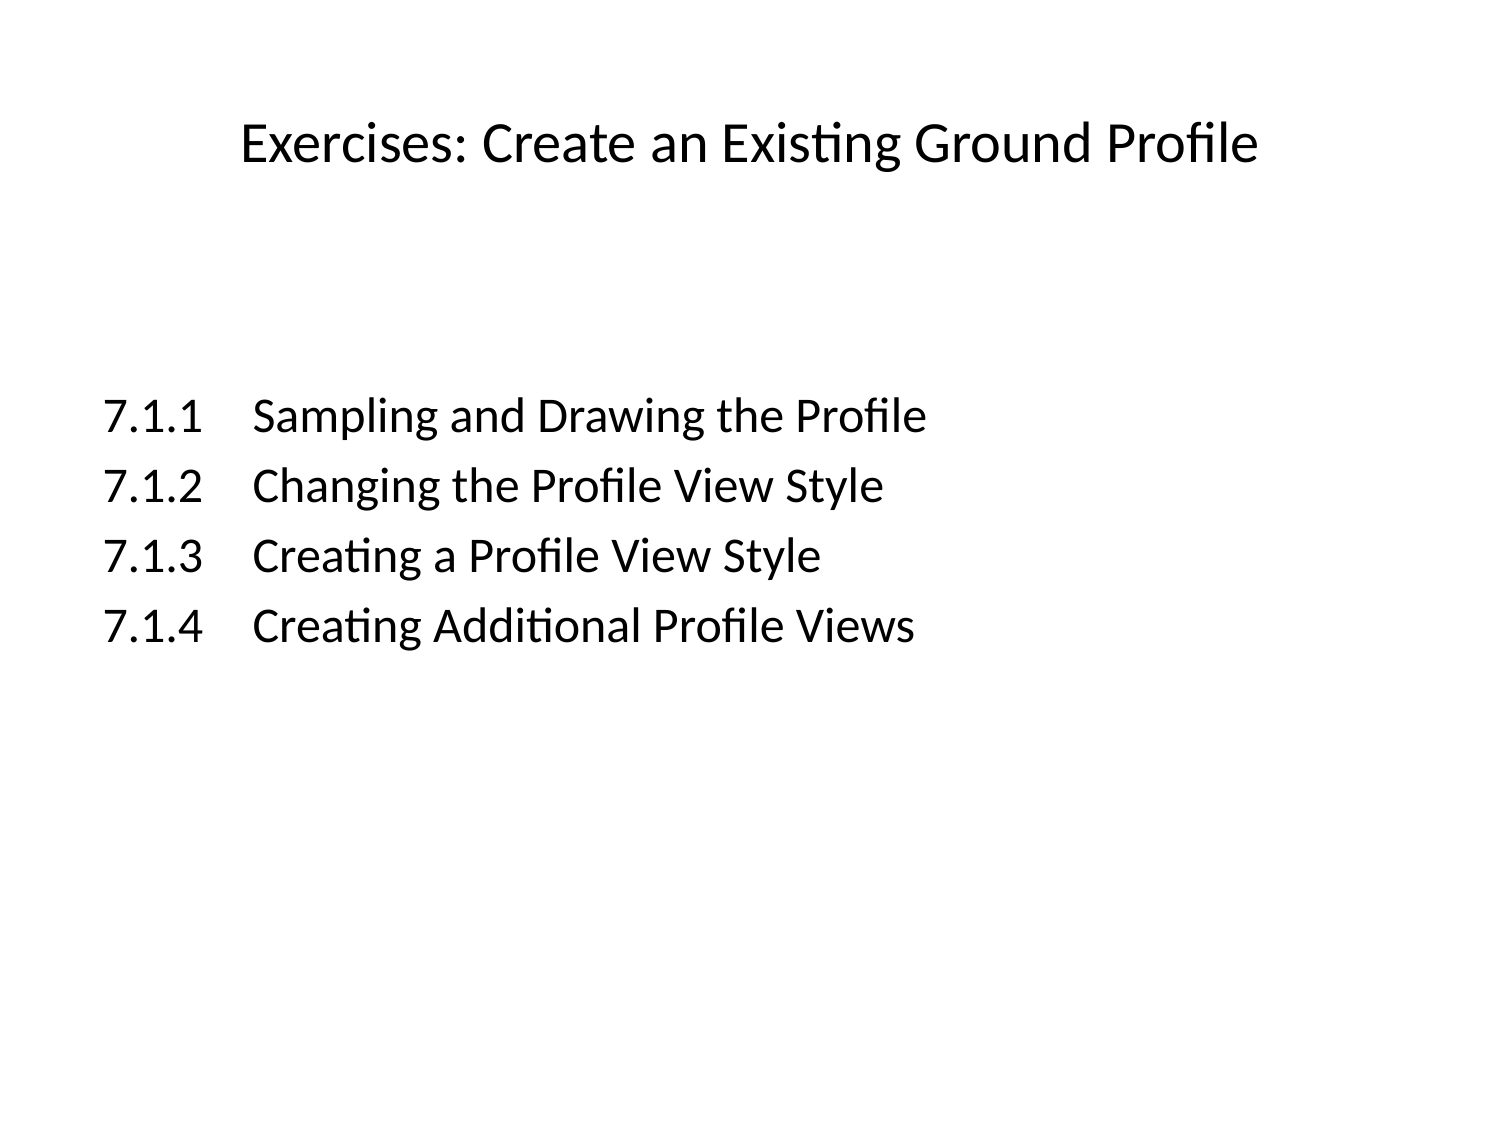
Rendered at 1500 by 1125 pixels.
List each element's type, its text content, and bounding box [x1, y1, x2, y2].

title Exercises: Create an Existing Ground Profile [75, 45, 1425, 233]
list 7.1.1 Sampling and Drawing the Profile 7.1.2 Changing the Profile View Style 7.1.3 Creating a Profile View Style 7.1.4 Creating Additional Profile Views [87, 375, 1425, 1013]
